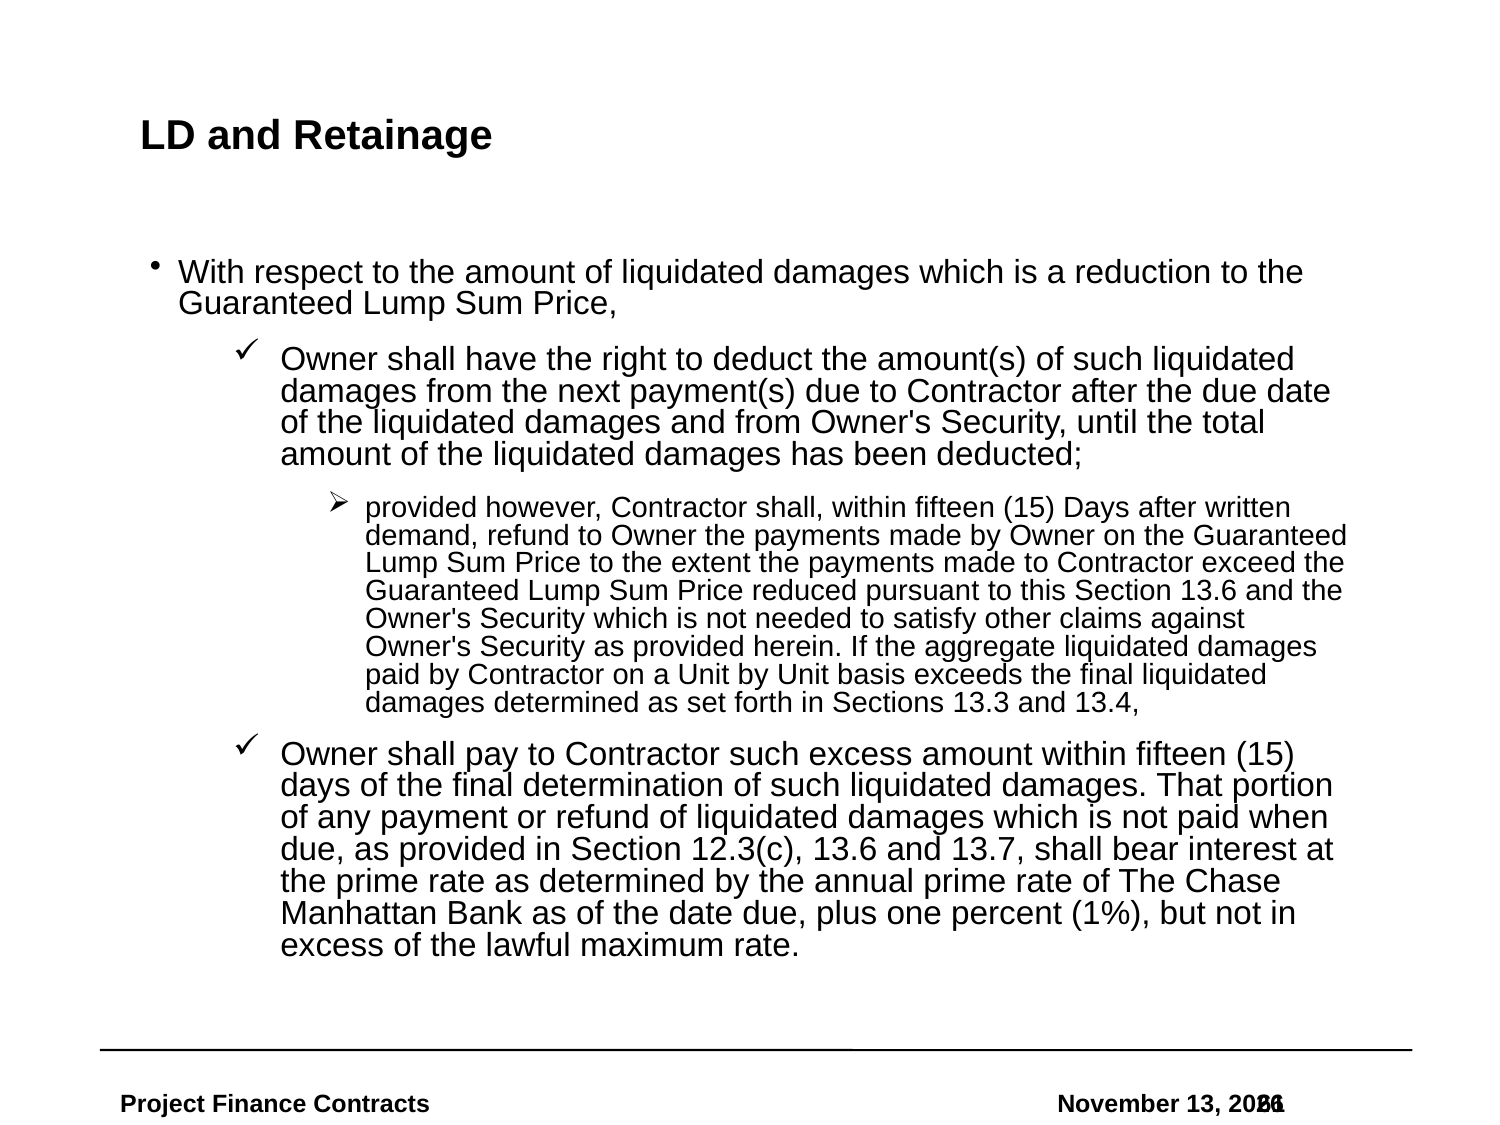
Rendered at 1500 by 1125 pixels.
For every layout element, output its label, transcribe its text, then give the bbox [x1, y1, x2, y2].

title LD and Retainage [124, 99, 1288, 226]
list With respect to the amount of liquidated damages which is a reduction to the Guaranteed Lump Sum Price, Owner shall have the right to deduct the amount(s) of such liquidated damages from the next payment(s) due to Contractor after the due date of the liquidated damages and from Owner's Security, until the total amount of the liquidated damages has been deducted; provided however, Contractor shall, within fifteen (15) Days after written demand, refund to Owner the payments made by Owner on the Guaranteed Lump Sum Price to the extent the payments made to Contractor exceed the Guaranteed Lump Sum Price reduced pursuant to this Section 13.6 and the Owner's Security which is not needed to satisfy other claims against Owner's Security as provided herein. If the aggregate liquidated damages paid by Contractor on a Unit by Unit basis exceeds the final liquidated damages determined as set forth in Sections 13.3 and 13.4, Owner shall pay to Contractor such excess amount within fifteen (15) days of the final determination of such liquidated damages. That portion of any payment or refund of liquidated damages which is not paid when due, as provided in Section 12.3(c), 13.6 and 13.7, shall bear interest at the prime rate as determined by the annual prime rate of The Chase Manhattan Bank as of the date due, plus one percent (1%), but not in excess of the lawful maximum rate. [124, 249, 1376, 1001]
